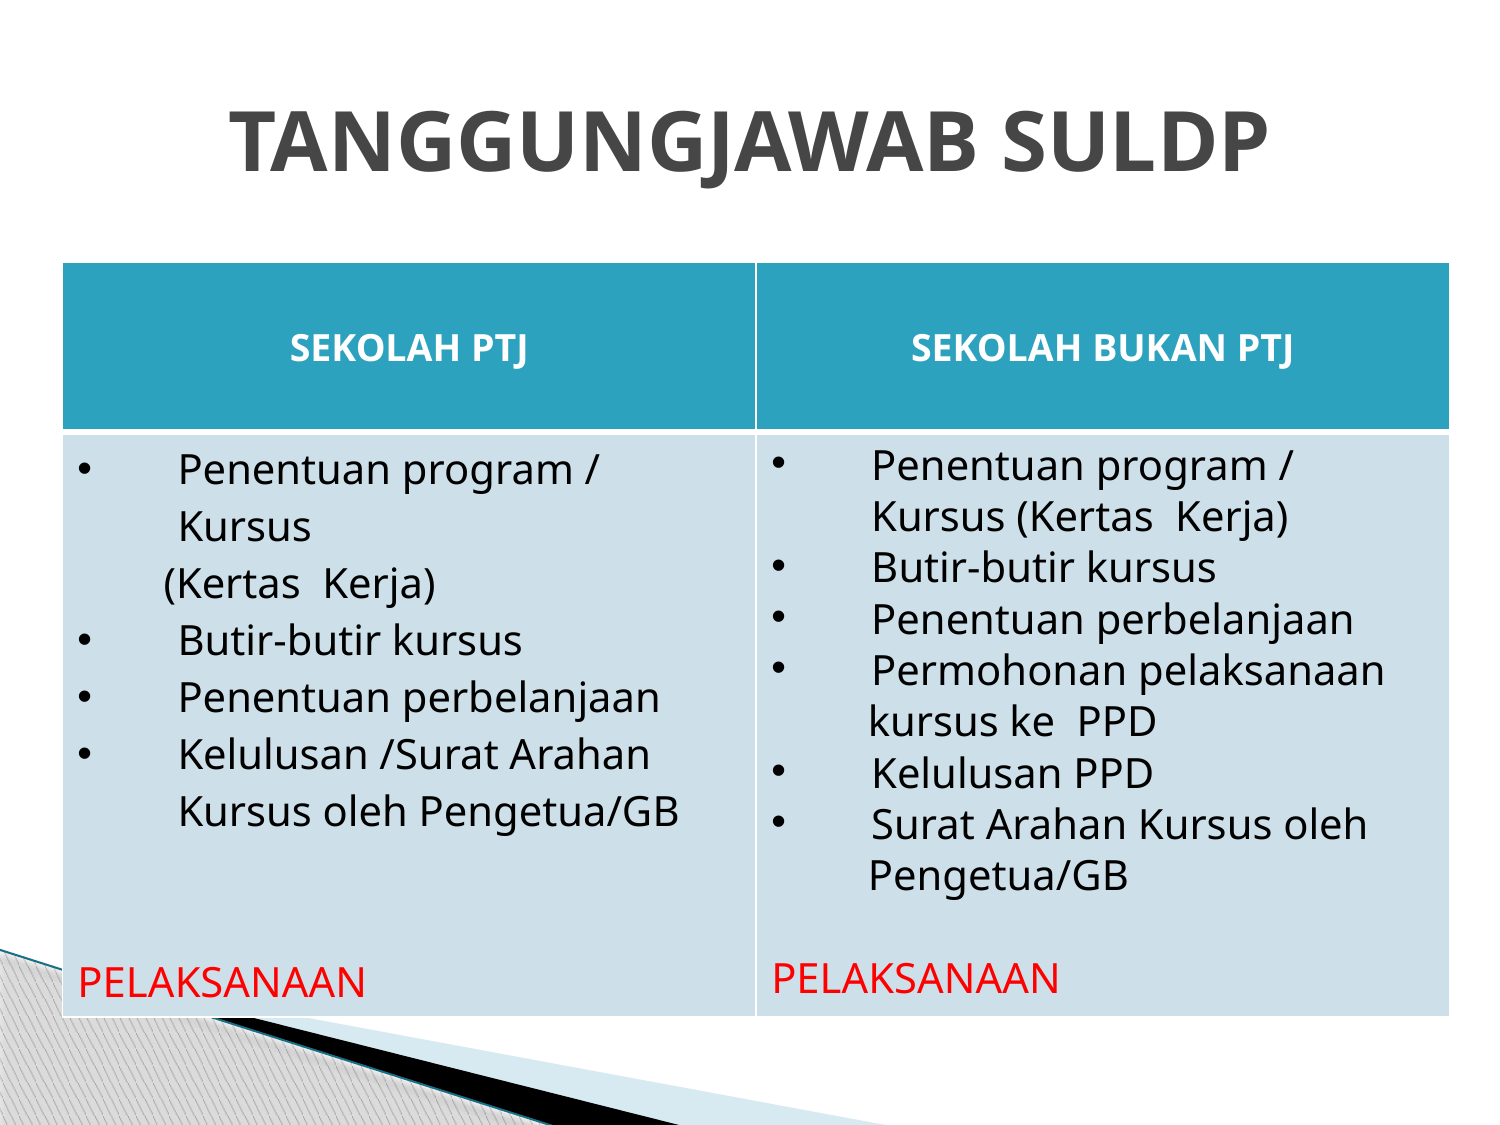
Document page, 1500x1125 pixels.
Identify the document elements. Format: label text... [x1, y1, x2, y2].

table_header SEKOLAH BUKAN PTJ [757, 263, 1449, 429]
table_cell Penentuan program / Kursus (Kertas Kerja) Butir-butir kursus Penentuan perbelanjaan Kelulusan /Surat Arahan Kursus oleh Pengetua/GB PELAKSANAAN [63, 435, 755, 1016]
table_header SEKOLAH PTJ [63, 263, 755, 429]
table_cell Penentuan program / Kursus (Kertas Kerja) Butir-butir kursus Penentuan perbelanjaan Permohonan pelaksanaan kursus ke PPD Kelulusan PPD Surat Arahan Kursus oleh Pengetua/GB PELAKSANAAN [757, 435, 1449, 1016]
title TANGGUNGJAWAB SULDP [75, 45, 1425, 233]
